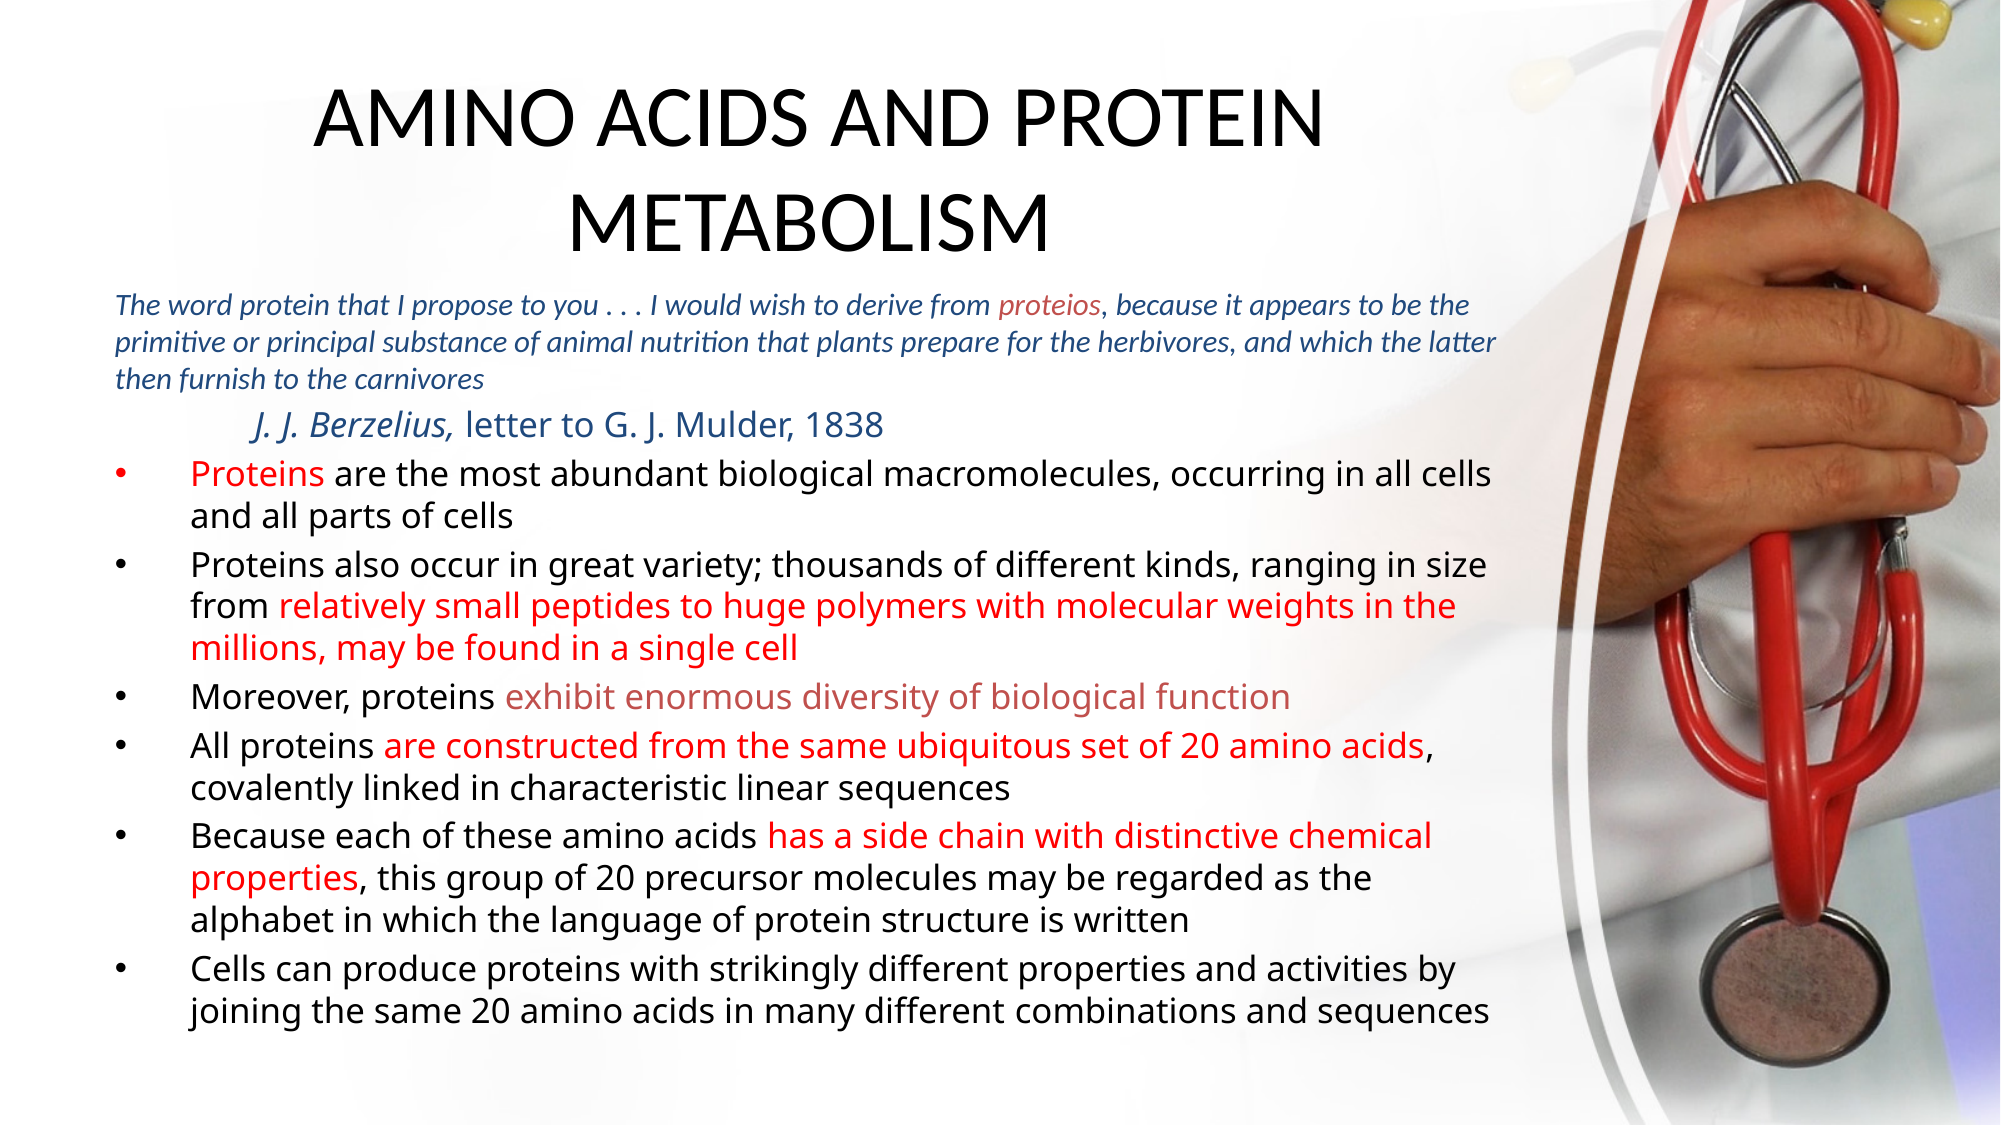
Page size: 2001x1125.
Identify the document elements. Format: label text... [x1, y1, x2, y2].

title AMINO ACIDS AND PROTEIN METABOLISM [99, 50, 1540, 278]
picture [0, 0, 2001, 1125]
list The word protein that I propose to you . . . I would wish to derive from proteios, because it appears to be the primitive or principal substance of animal nutrition that plants prepare for the herbivores, and which the latter then furnish to the carnivores J. J. Berzelius, letter to G. J. Mulder, 1838 Proteins are the most abundant biological macromolecules, occurring in all cells and all parts of cells Proteins also occur in great variety; thousands of different kinds, ranging in size from relatively small peptides to huge polymers with molecular weights in the millions, may be found in a single cell Moreover, proteins exhibit enormous diversity of biological function All proteins are constructed from the same ubiquitous set of 20 amino acids, covalently linked in characteristic linear sequences Because each of these amino acids has a side chain with distinctive chemical properties, this group of 20 precursor molecules may be regarded as the alphabet in which the language of protein structure is written Cells can produce proteins with strikingly different properties and activities by joining the same 20 amino acids in many different combinations and sequences [99, 277, 1537, 1075]
